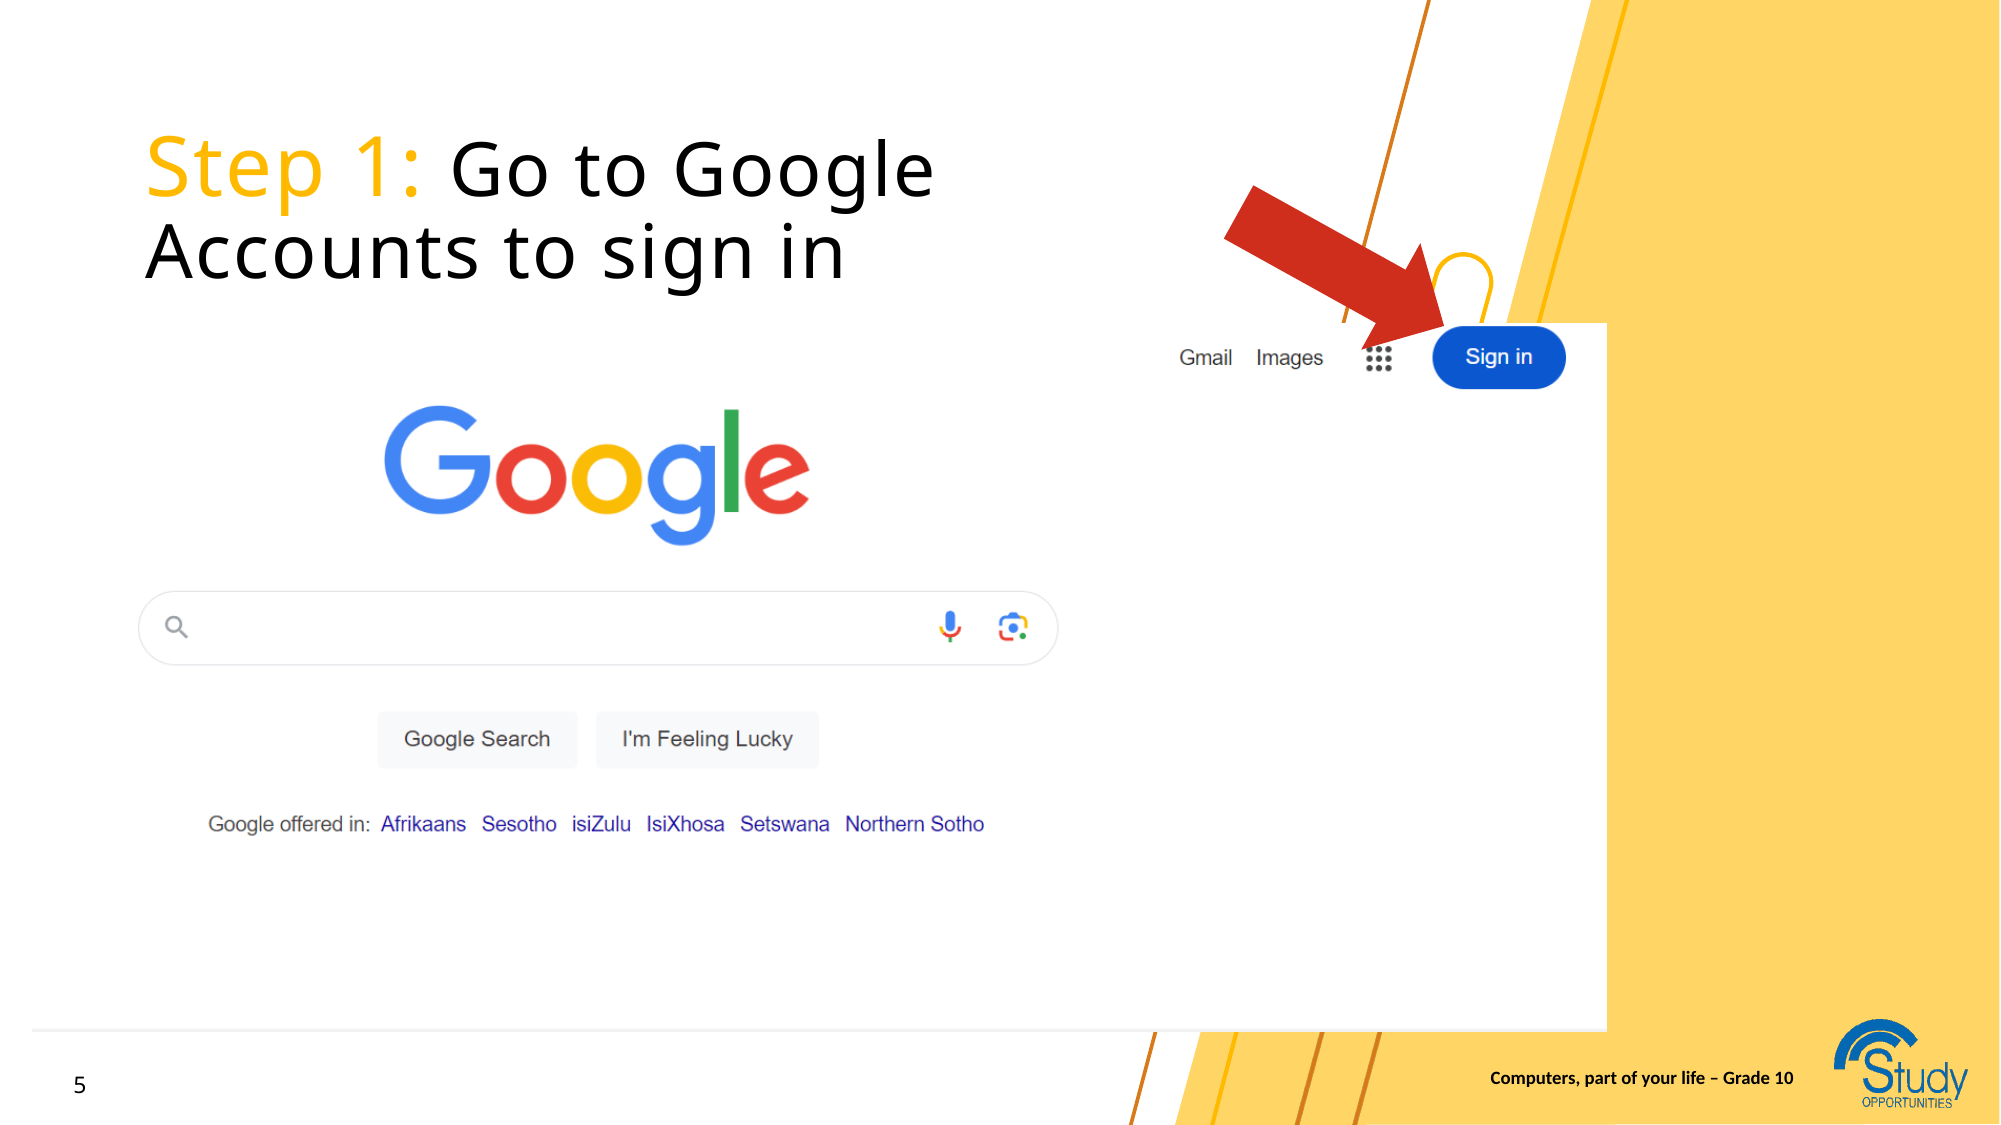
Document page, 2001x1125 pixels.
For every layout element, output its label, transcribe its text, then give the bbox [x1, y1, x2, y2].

picture [32, 0, 2000, 1125]
title Step 1: Go to Google Accounts to sign in [130, 52, 1171, 303]
text_box 5 [0, 1062, 102, 1123]
